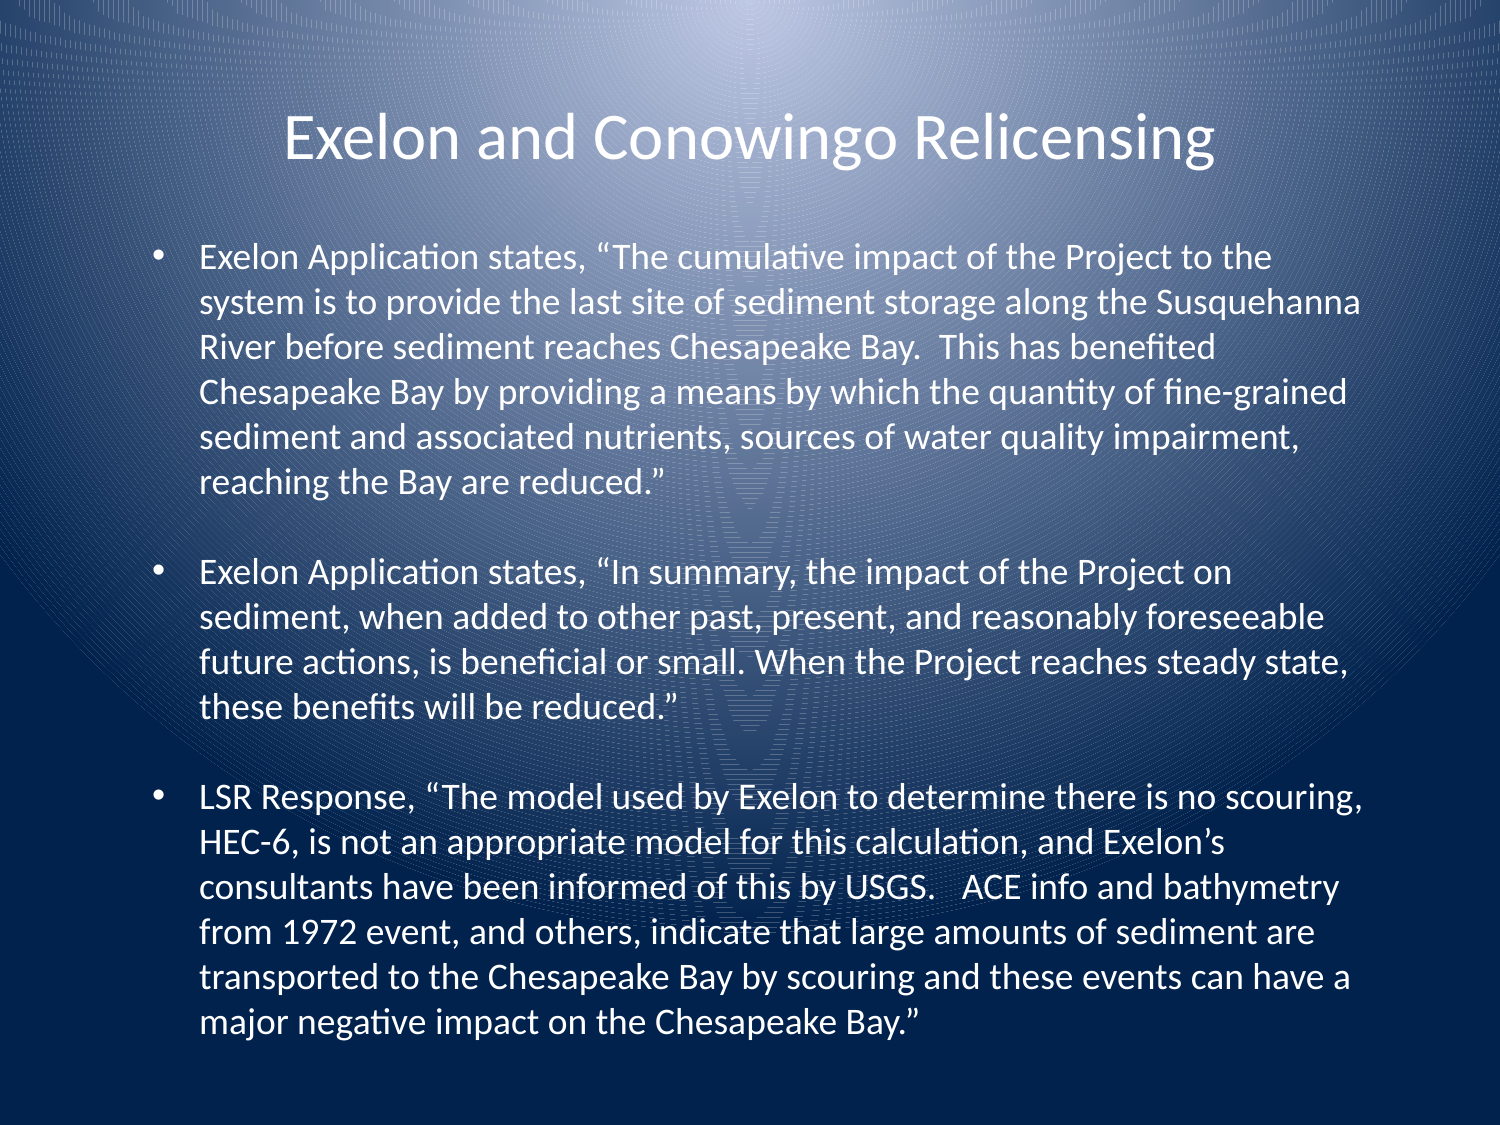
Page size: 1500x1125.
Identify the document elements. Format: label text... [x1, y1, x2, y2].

text_box Exelon Application states, “The cumulative impact of the Project to the system is to provide the last site of sediment storage along the Susquehanna River before sediment reaches Chesapeake Bay. This has benefited Chesapeake Bay by providing a means by which the quantity of fine-grained sediment and associated nutrients, sources of water quality impairment, reaching the Bay are reduced.” Exelon Application states, “In summary, the impact of the Project on sediment, when added to other past, present, and reasonably foreseeable future actions, is beneficial or small. When the Project reaches steady state, these benefits will be reduced.” LSR Response, “The model used by Exelon to determine there is no scouring, HEC-6, is not an appropriate model for this calculation, and Exelon’s consultants have been informed of this by USGS. ACE info and bathymetry from 1972 event, and others, indicate that large amounts of sediment are transported to the Chesapeake Bay by scouring and these events can have a major negative impact on the Chesapeake Bay.” [137, 224, 1400, 1050]
text_box Exelon and Conowingo Relicensing [99, 85, 1400, 181]
